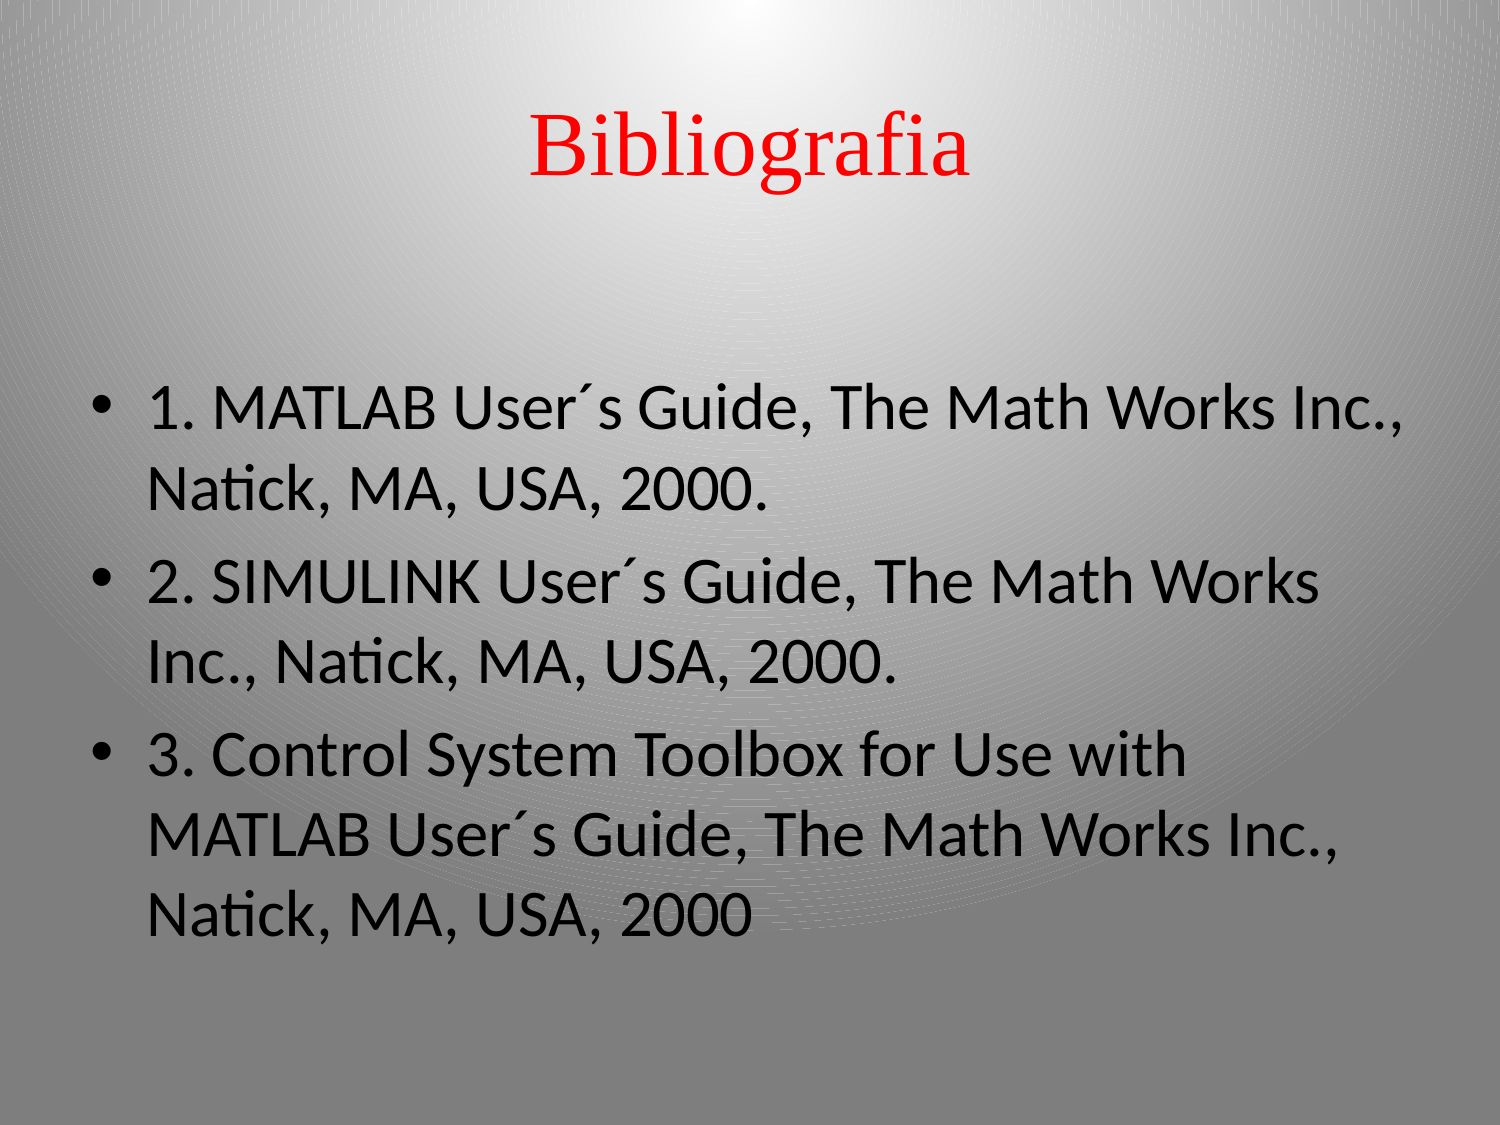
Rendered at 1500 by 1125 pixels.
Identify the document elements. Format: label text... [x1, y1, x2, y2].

list 1. MATLAB User´s Guide, The Math Works Inc., Natick, MA, USA, 2000. 2. SIMULINK User´s Guide, The Math Works Inc., Natick, MA, USA, 2000. 3. Control System Toolbox for Use with MATLAB User´s Guide, The Math Works Inc., Natick, MA, USA, 2000 [75, 262, 1425, 1005]
title Bibliografia [75, 45, 1425, 233]
